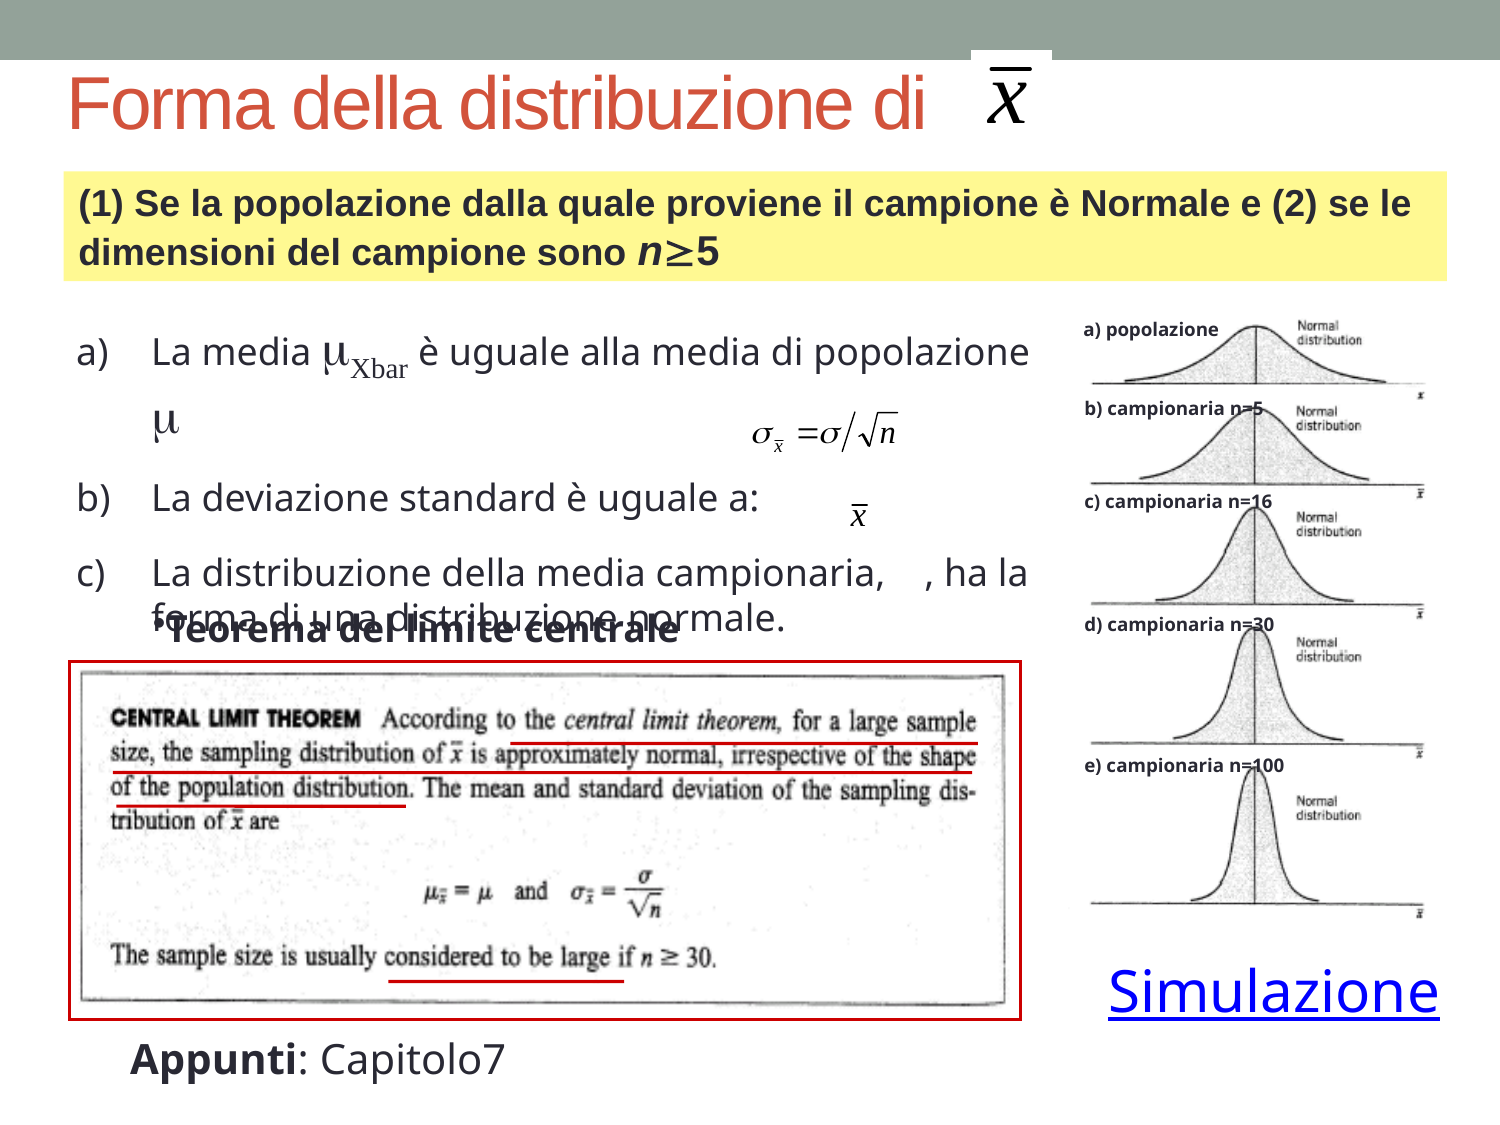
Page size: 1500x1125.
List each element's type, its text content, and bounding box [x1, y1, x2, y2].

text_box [1034, 288, 1467, 934]
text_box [70, 597, 1020, 1019]
text_box (1) Se la popolazione dalla quale proviene il campione è Normale e (2) se le dimensioni del campione sono n5 [63, 171, 1447, 282]
text_box Appunti: Capitolo7 [115, 1027, 838, 1091]
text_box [970, 49, 1053, 146]
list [747, 405, 906, 461]
title Forma della distribuzione di [51, 35, 1388, 164]
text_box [843, 497, 876, 536]
text_box Simulazione [1086, 946, 1463, 1041]
text_box La media mXbar è uguale alla media di popolazione m La deviazione standard è uguale a: La distribuzione della media campionaria, , ha la forma di una distribuzione normale. [61, 308, 1031, 647]
